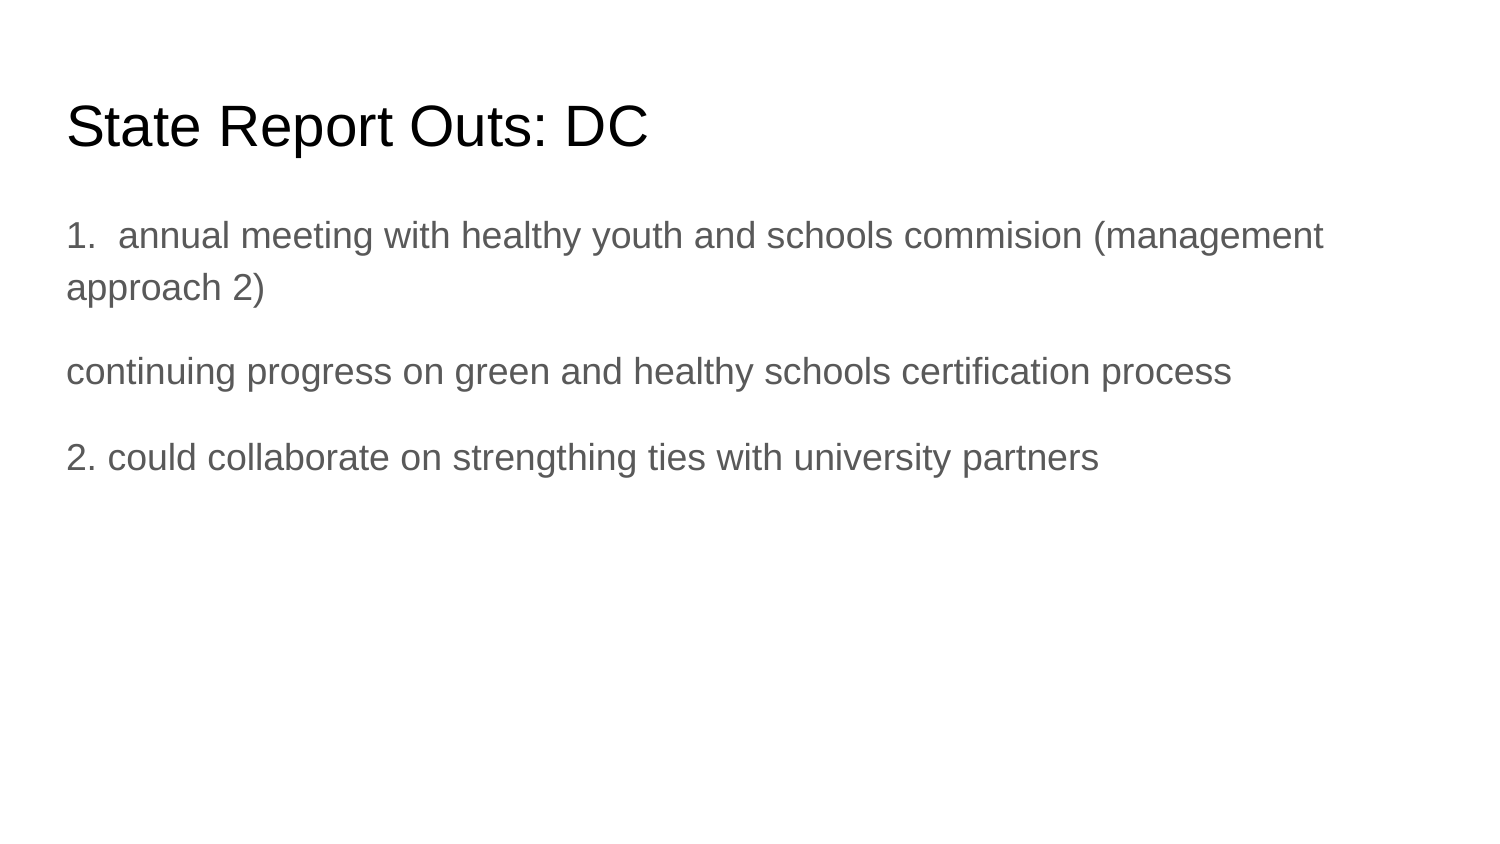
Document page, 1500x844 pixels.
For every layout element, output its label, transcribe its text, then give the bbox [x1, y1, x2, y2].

title State Report Outs: DC [51, 72, 1449, 167]
list 1. annual meeting with healthy youth and schools commision (management approach 2) continuing progress on green and healthy schools certification process 2. could collaborate on strengthing ties with university partners [51, 189, 1449, 750]
